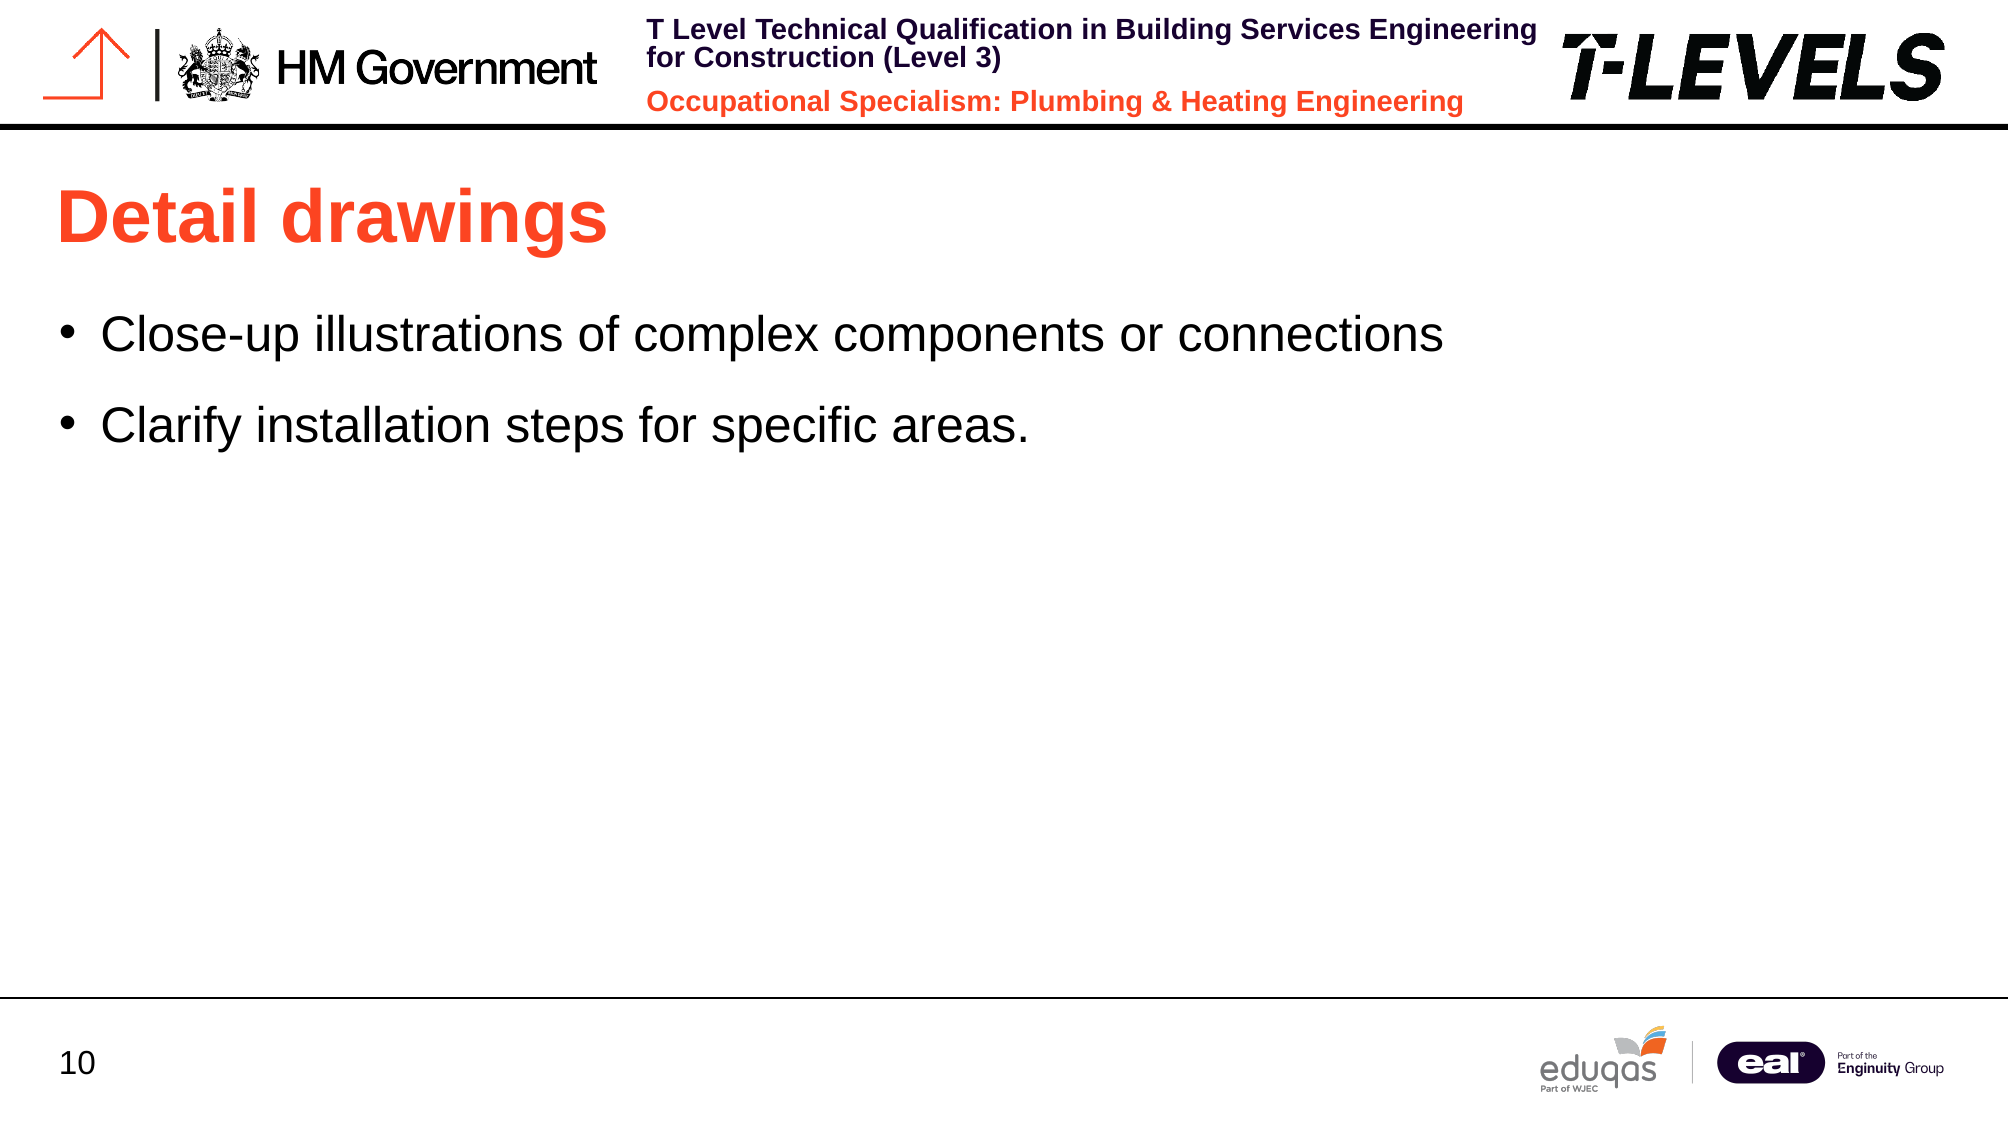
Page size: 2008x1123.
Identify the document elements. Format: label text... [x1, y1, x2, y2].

picture [155, 28, 597, 102]
list Close-up illustrations of complex components or connections Clarify installation steps for specific areas. [59, 295, 1474, 857]
title Detail drawings [41, 111, 1949, 314]
picture [1543, 25, 1964, 108]
picture [1535, 1021, 1949, 1097]
picture [38, 27, 136, 100]
